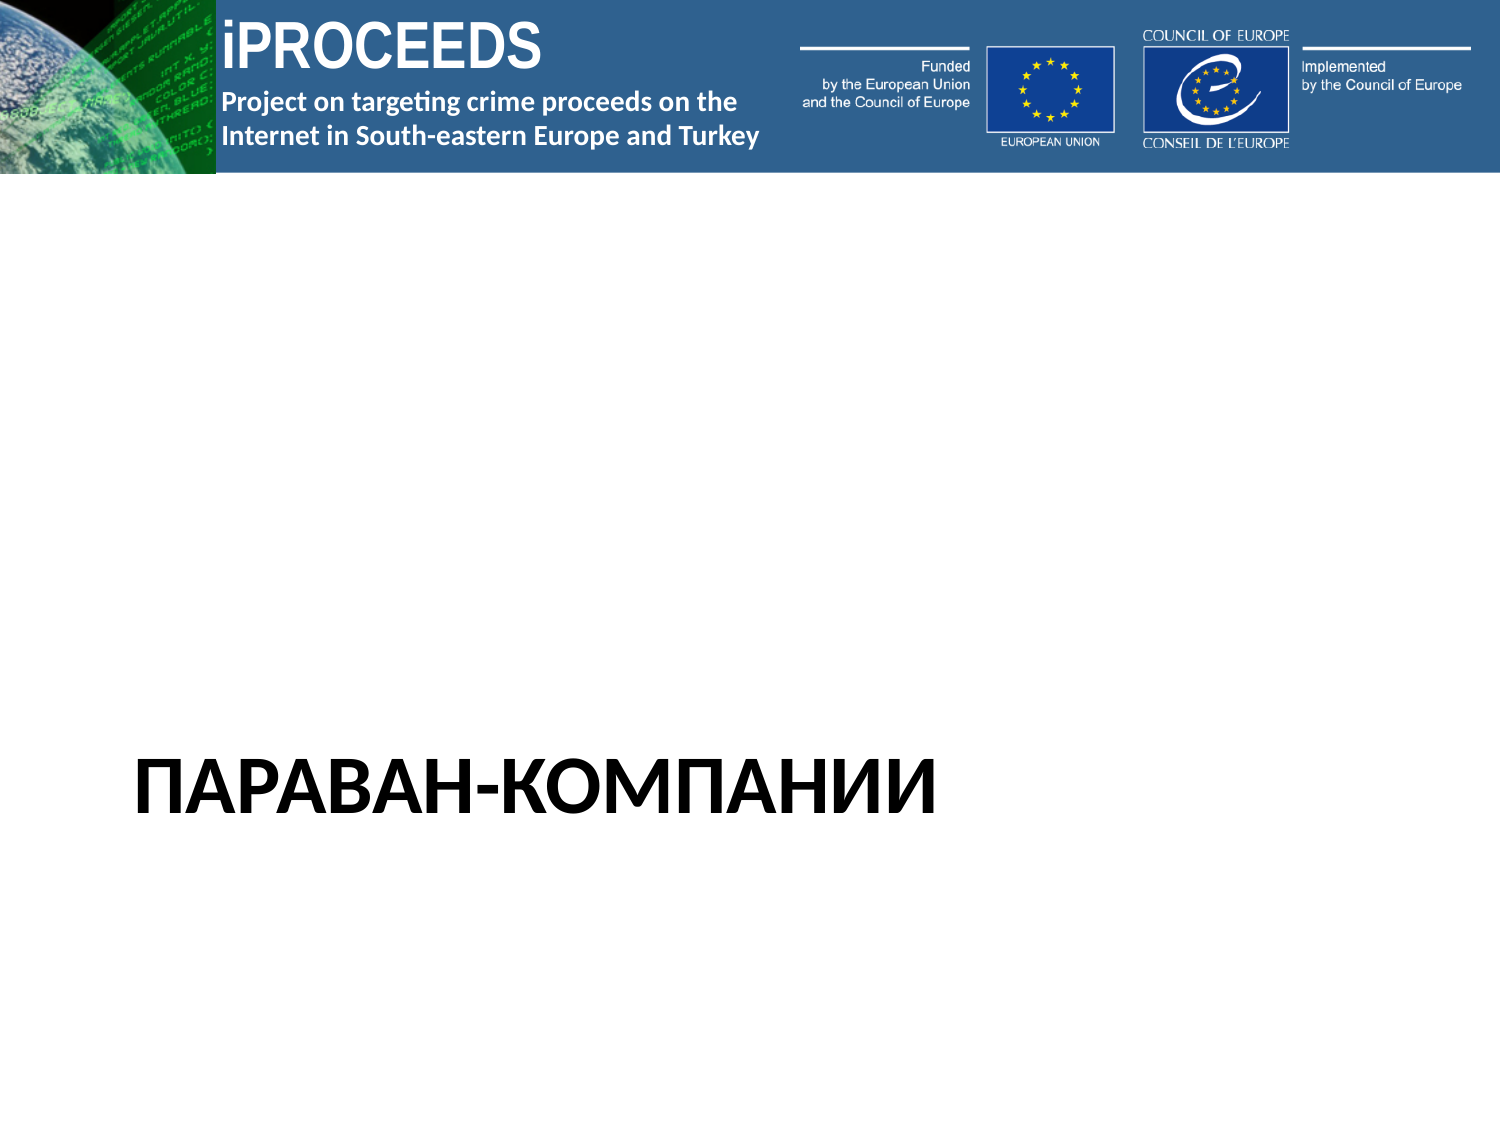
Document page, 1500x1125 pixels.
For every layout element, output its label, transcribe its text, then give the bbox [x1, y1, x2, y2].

title Параван-компании [118, 722, 1394, 947]
picture [0, 0, 216, 174]
picture [800, 30, 1471, 148]
